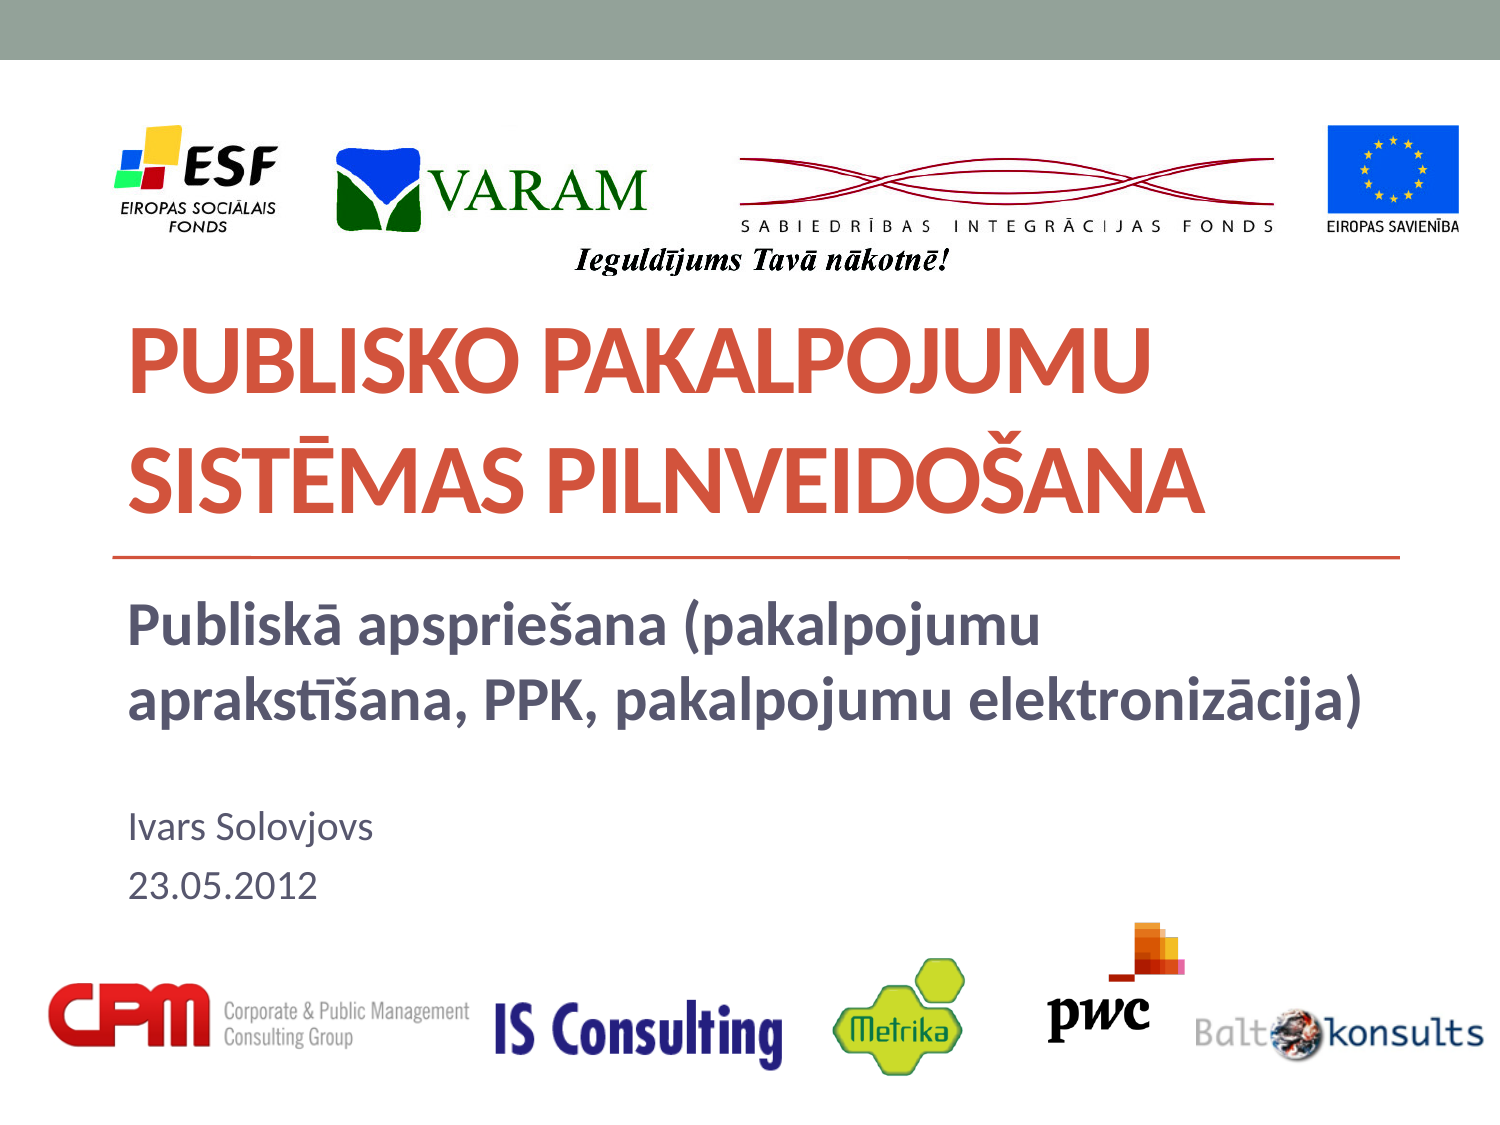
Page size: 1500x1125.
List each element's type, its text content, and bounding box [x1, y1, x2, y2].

picture [64, 125, 1460, 276]
picture [40, 983, 471, 1050]
subtitle Publiskā apspriešana (pakalpojumu aprakstīšana, PPK, pakalpojumu elektronizācija) Ivars Solovjovs 23.05.2012 [112, 575, 1388, 880]
picture [1009, 879, 1488, 1086]
picture [820, 939, 977, 1095]
title PUBLISKO PAKALPOJUMU SISTĒMAS PILNVEIDOŠANA [112, 284, 1400, 542]
picture [489, 993, 791, 1079]
